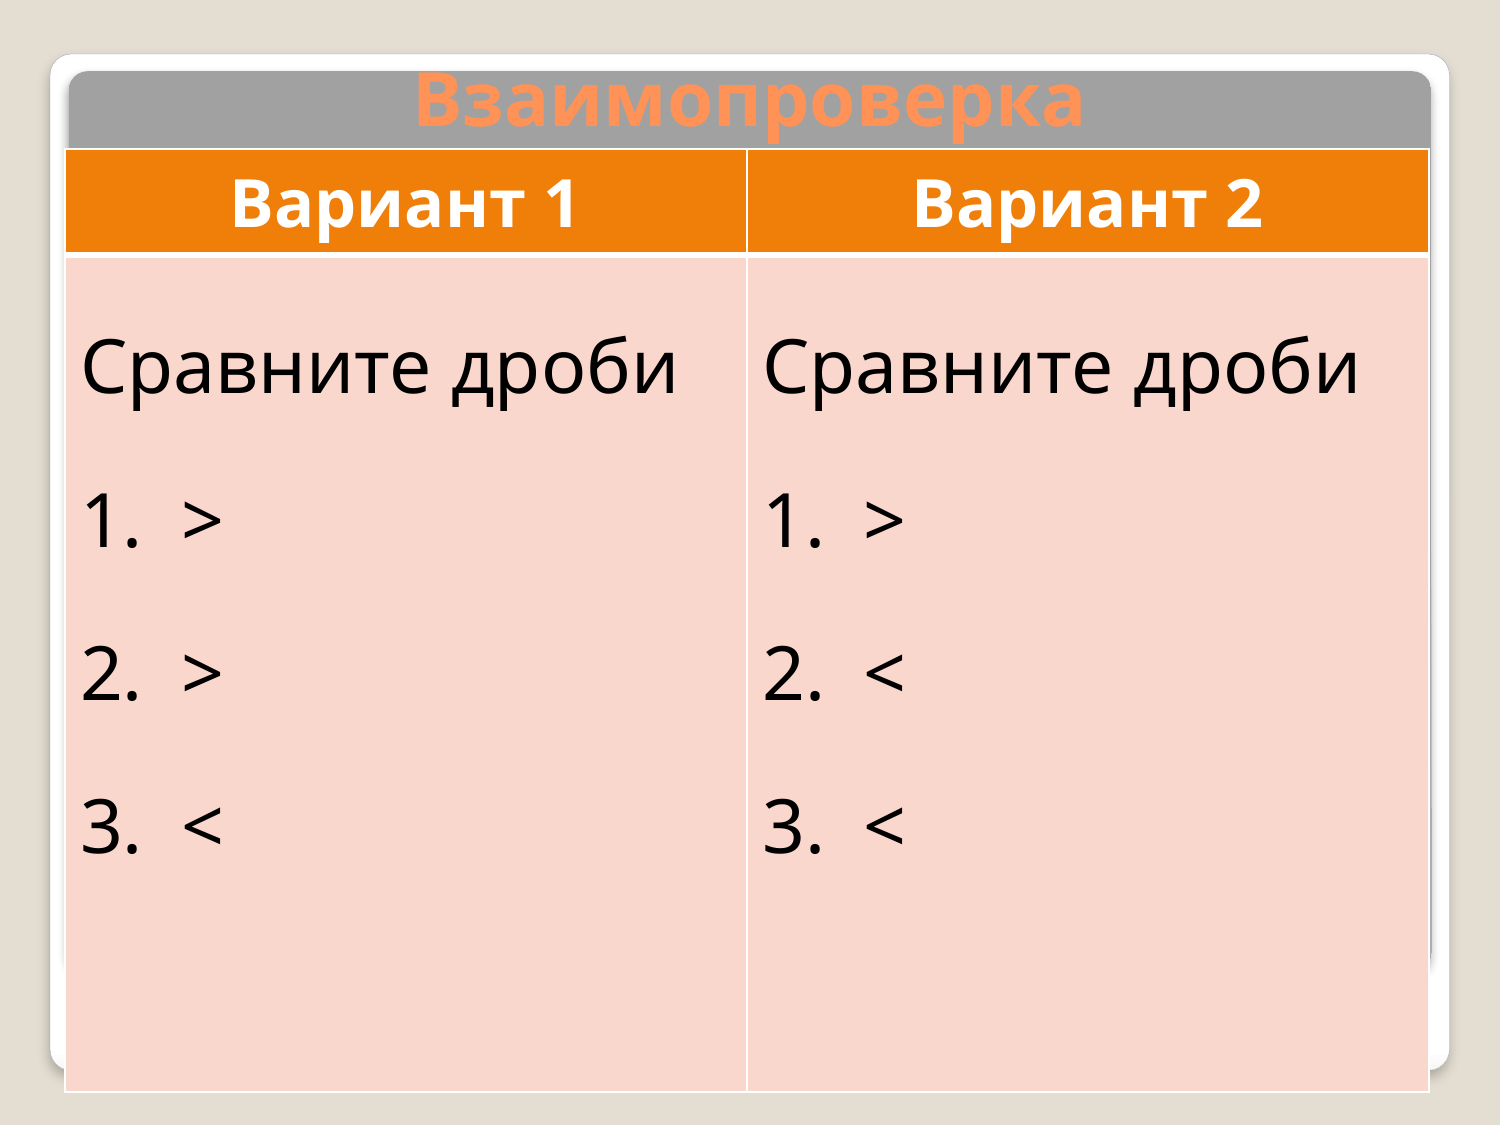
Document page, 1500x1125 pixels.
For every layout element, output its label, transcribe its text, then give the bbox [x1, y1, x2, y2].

title Взаимопроверка [0, 19, 1500, 149]
